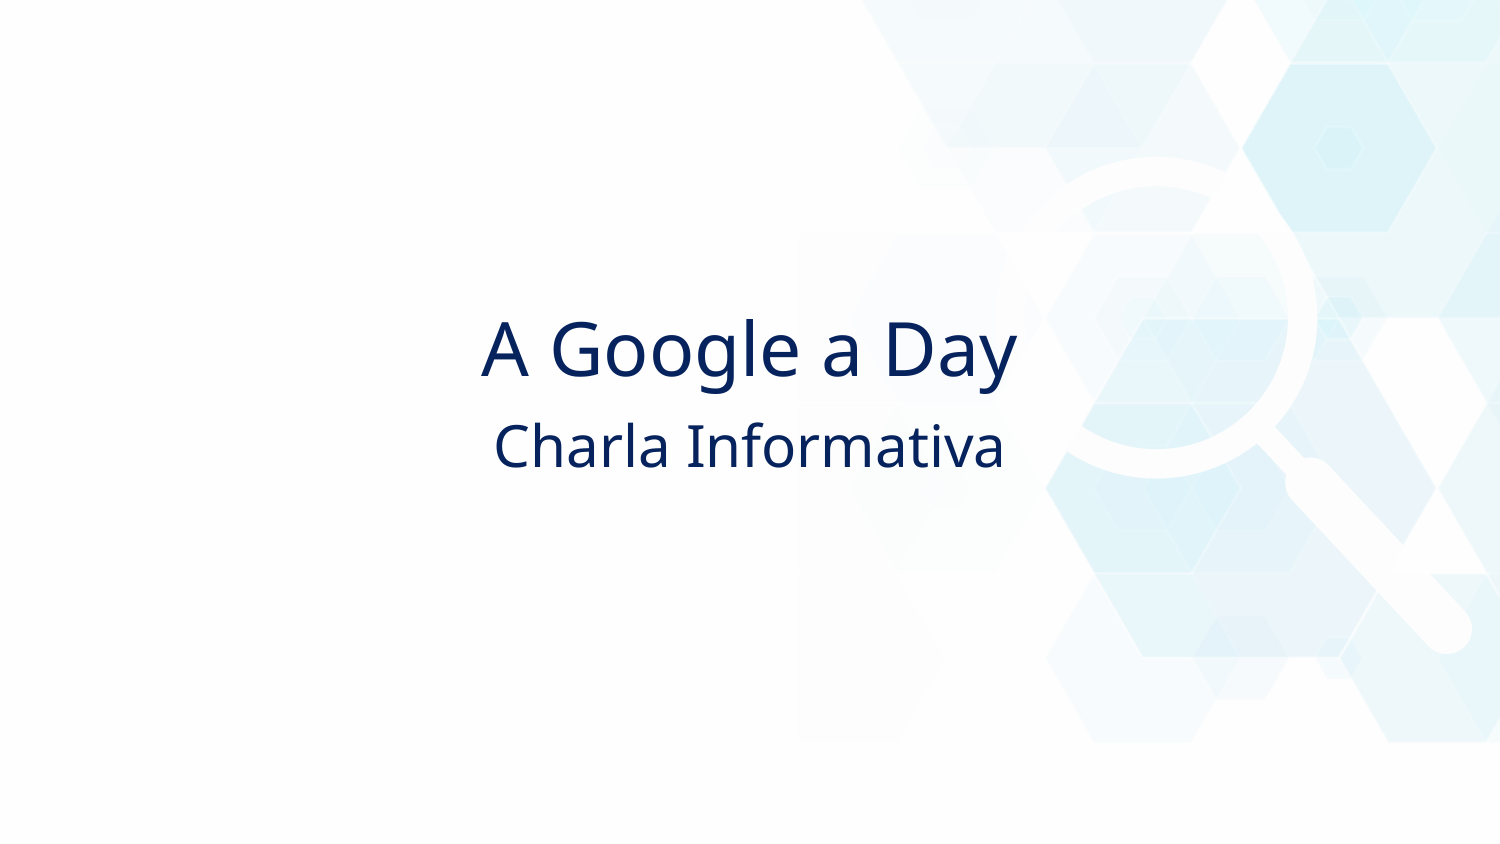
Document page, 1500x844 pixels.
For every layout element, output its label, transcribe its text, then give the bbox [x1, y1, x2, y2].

title Charla Informativa [0, 422, 1500, 738]
title A Google a Day [0, 285, 1500, 422]
